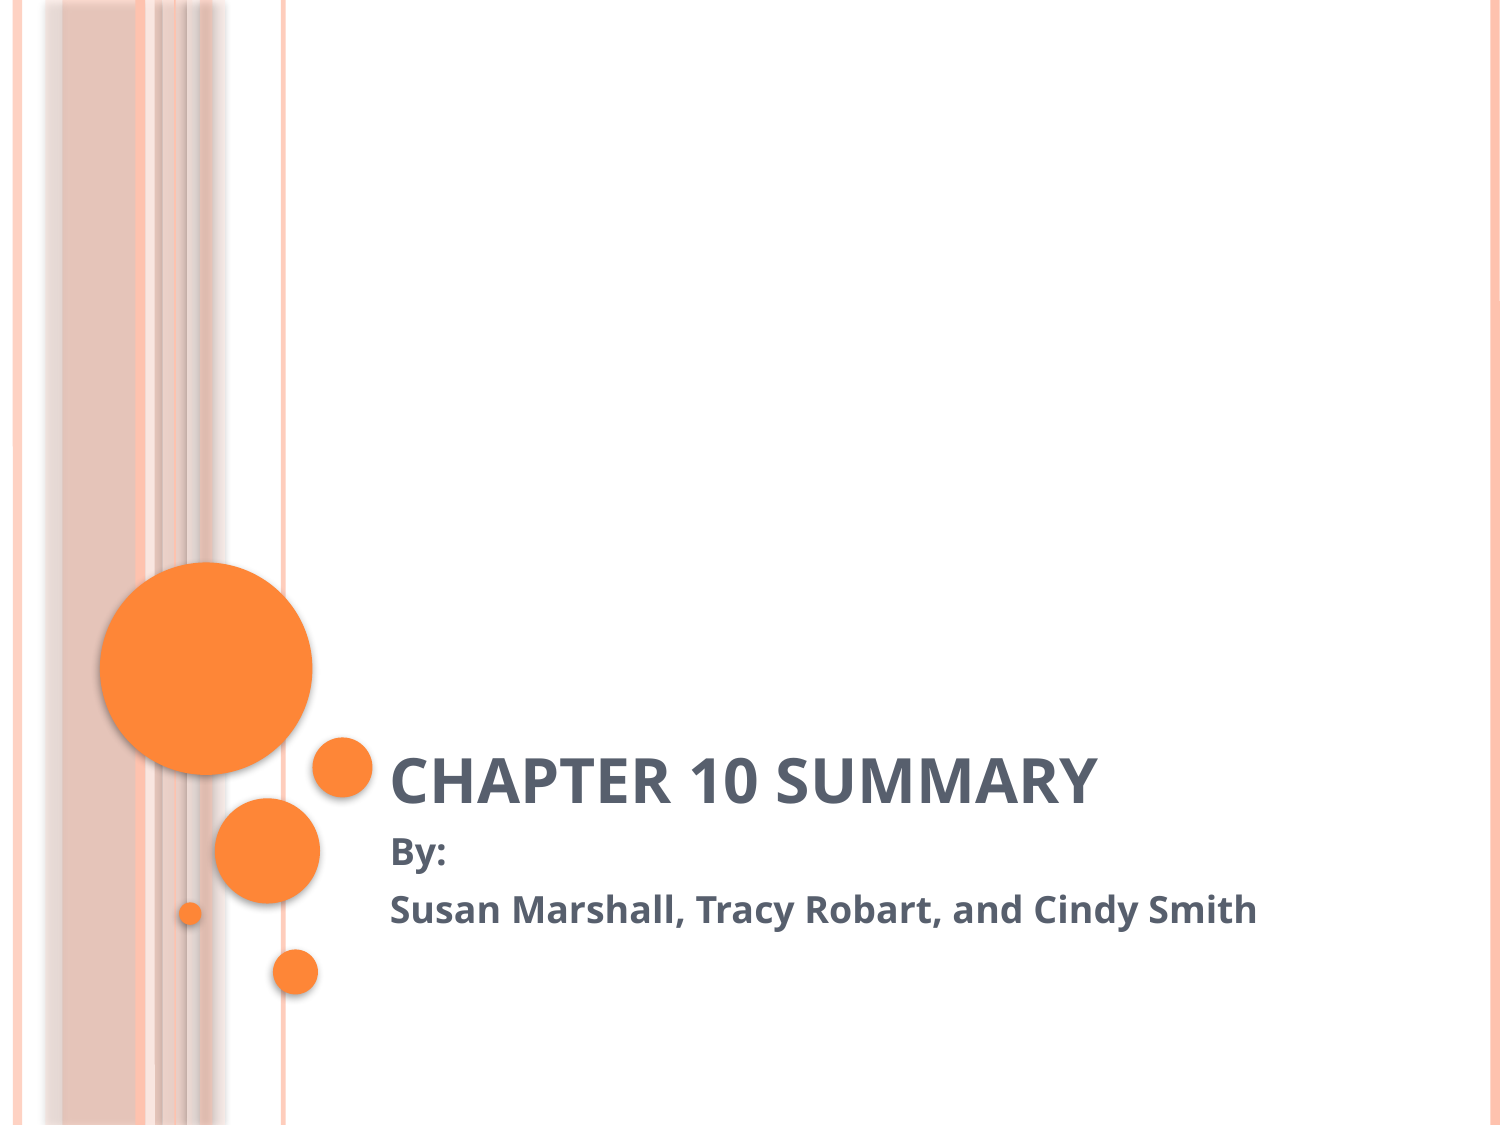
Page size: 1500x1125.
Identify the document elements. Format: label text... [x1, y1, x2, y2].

title Chapter 10 Summary [375, 512, 1388, 820]
subtitle By: Susan Marshall, Tracy Robart, and Cindy Smith [375, 820, 1388, 1046]
